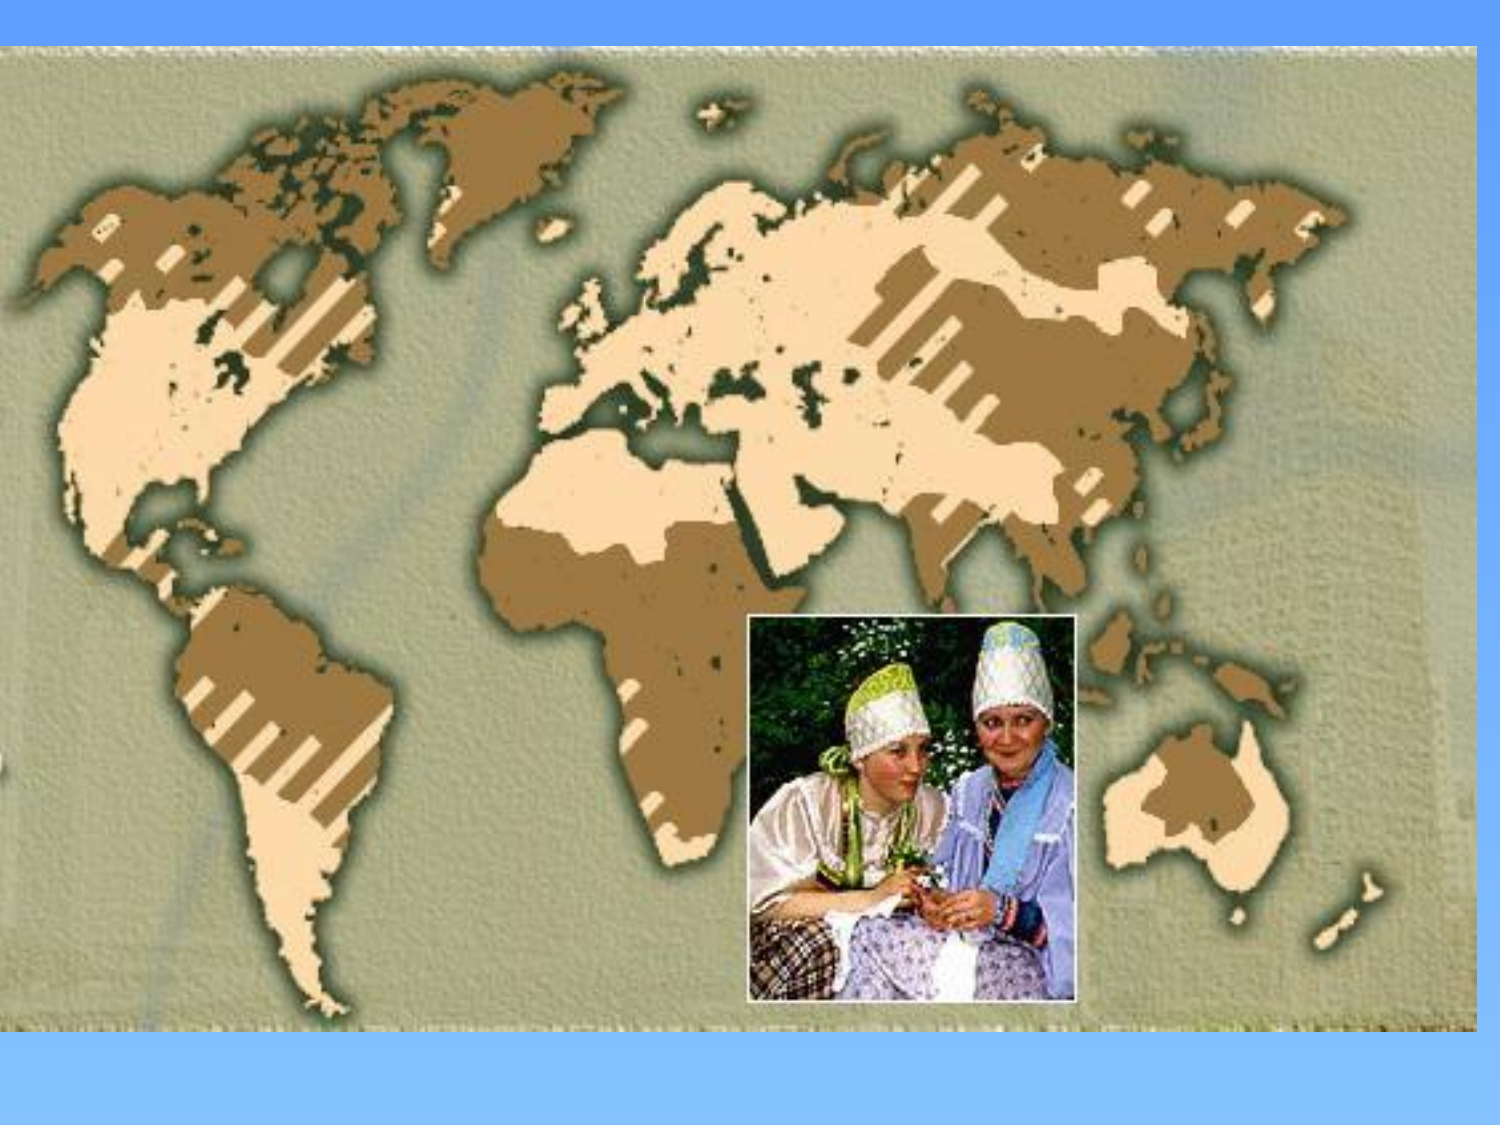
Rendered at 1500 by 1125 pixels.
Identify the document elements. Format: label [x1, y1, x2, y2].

list [0, 46, 1477, 1032]
